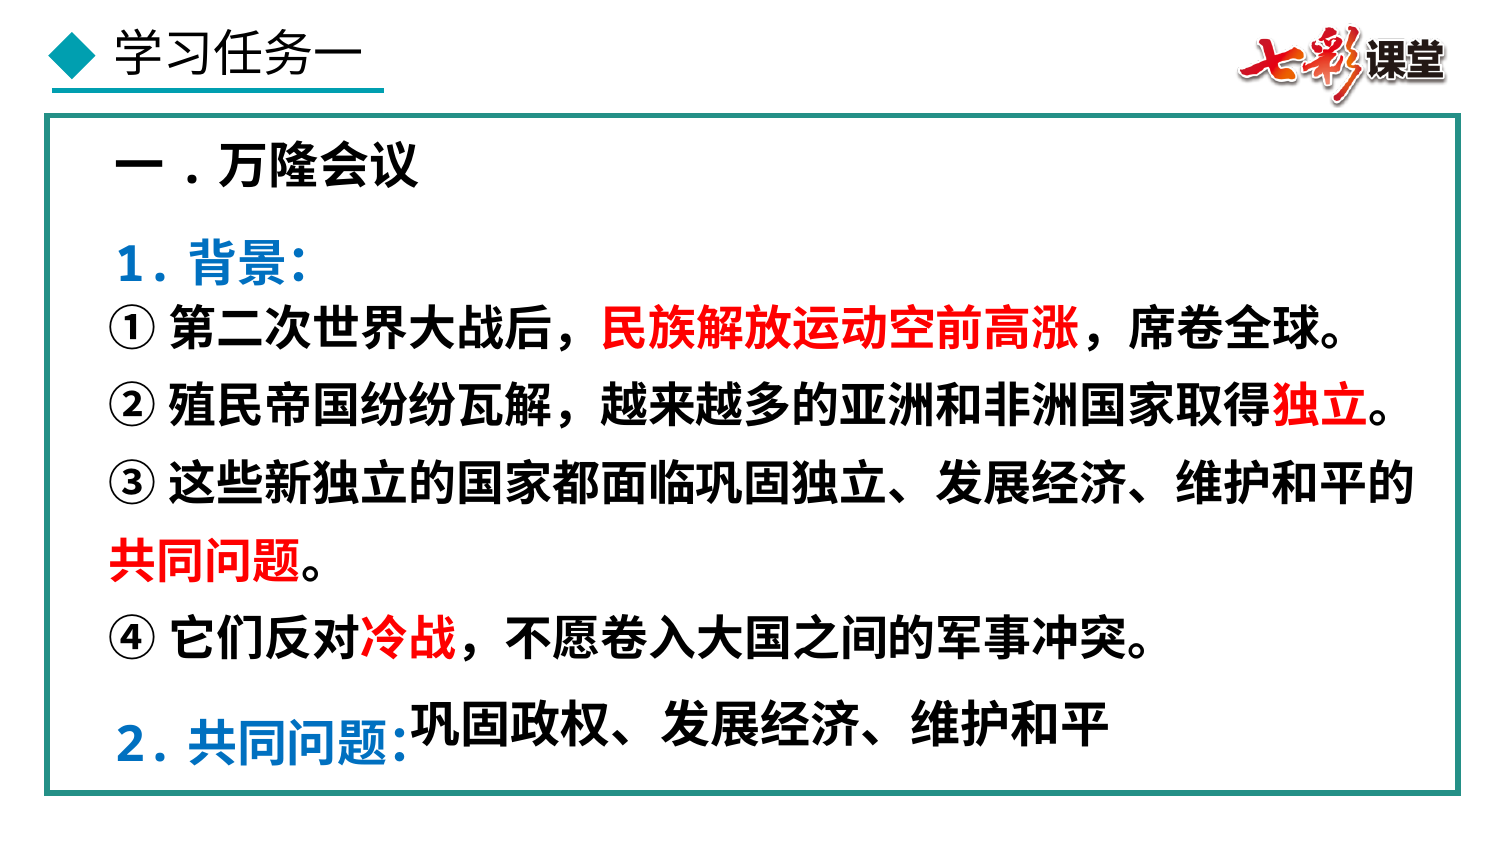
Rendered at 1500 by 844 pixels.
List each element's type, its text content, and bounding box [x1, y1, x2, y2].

picture [1234, 20, 1451, 108]
text_box 1.背景： 2.共同问题： [100, 673, 573, 779]
text_box 1.背景： 2.共同问题： [100, 164, 573, 270]
text_box 巩固政权、发展经济、维护和平 [395, 685, 1349, 760]
text_box 一.万隆会议 [100, 126, 620, 202]
text_box ①第二次世界大战后，民族解放运动空前高涨，席卷全球。 ②殖民帝国纷纷瓦解，越来越多的亚洲和非洲国家取得独立。 ③这些新独立的国家都面临巩固独立、发展经济、维护和平的共同问题。 ④它们反对冷战，不愿卷入大国之间的军事冲突。 [94, 270, 1477, 673]
